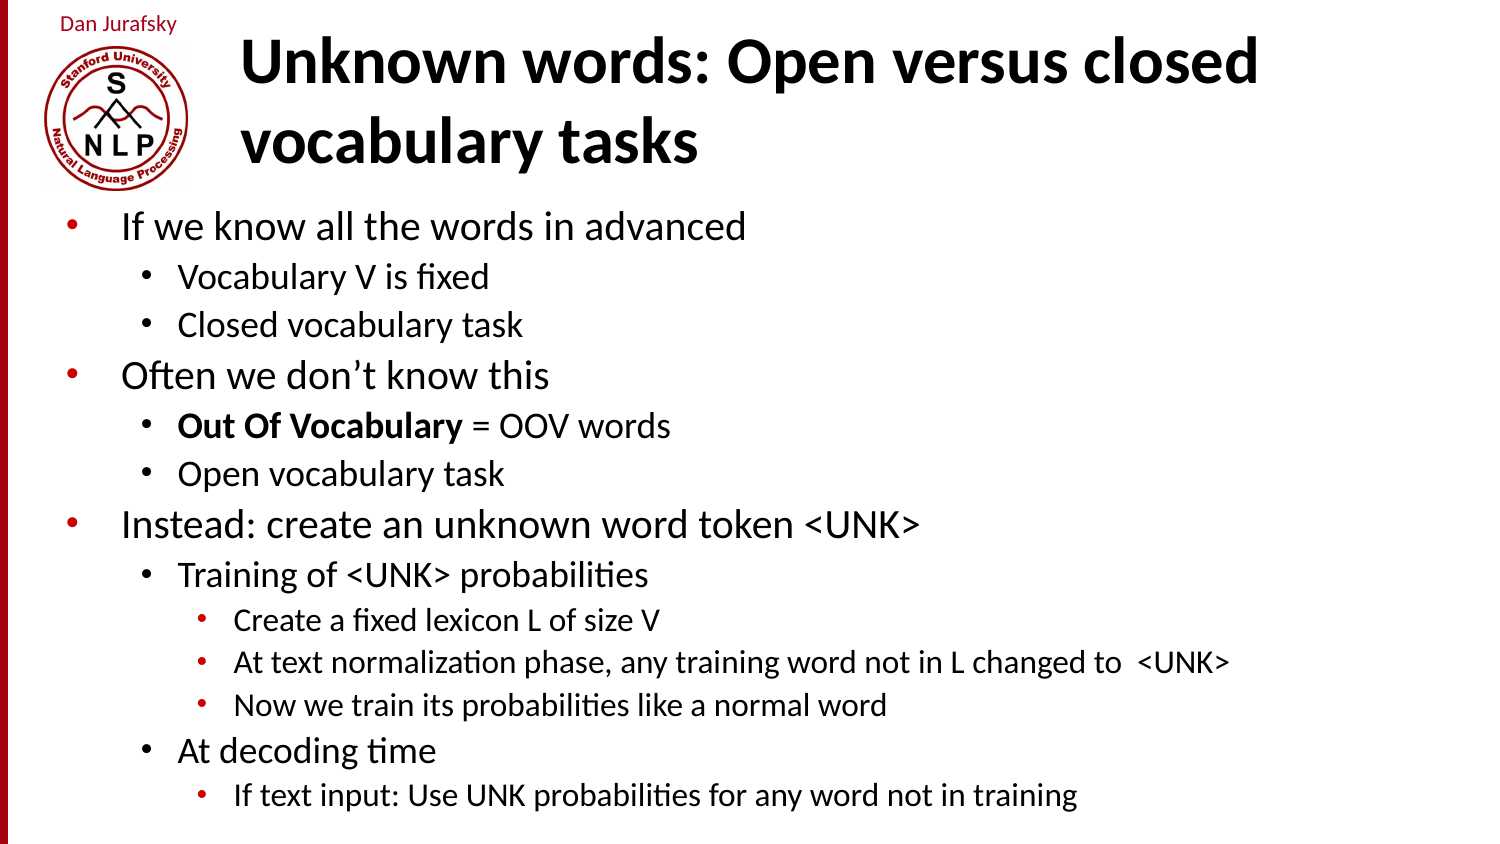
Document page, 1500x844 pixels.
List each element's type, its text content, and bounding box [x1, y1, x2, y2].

picture [44, 46, 188, 191]
list If we know all the words in advanced Vocabulary V is fixed Closed vocabulary task Often we don’t know this Out Of Vocabulary = OOV words Open vocabulary task Instead: create an unknown word token <UNK> Training of <UNK> probabilities Create a fixed lexicon L of size V At text normalization phase, any training word not in L changed to <UNK> Now we train its probabilities like a normal word At decoding time If text input: Use UNK probabilities for any word not in training [50, 196, 1450, 744]
title Unknown words: Open versus closed vocabulary tasks [225, 62, 1450, 185]
